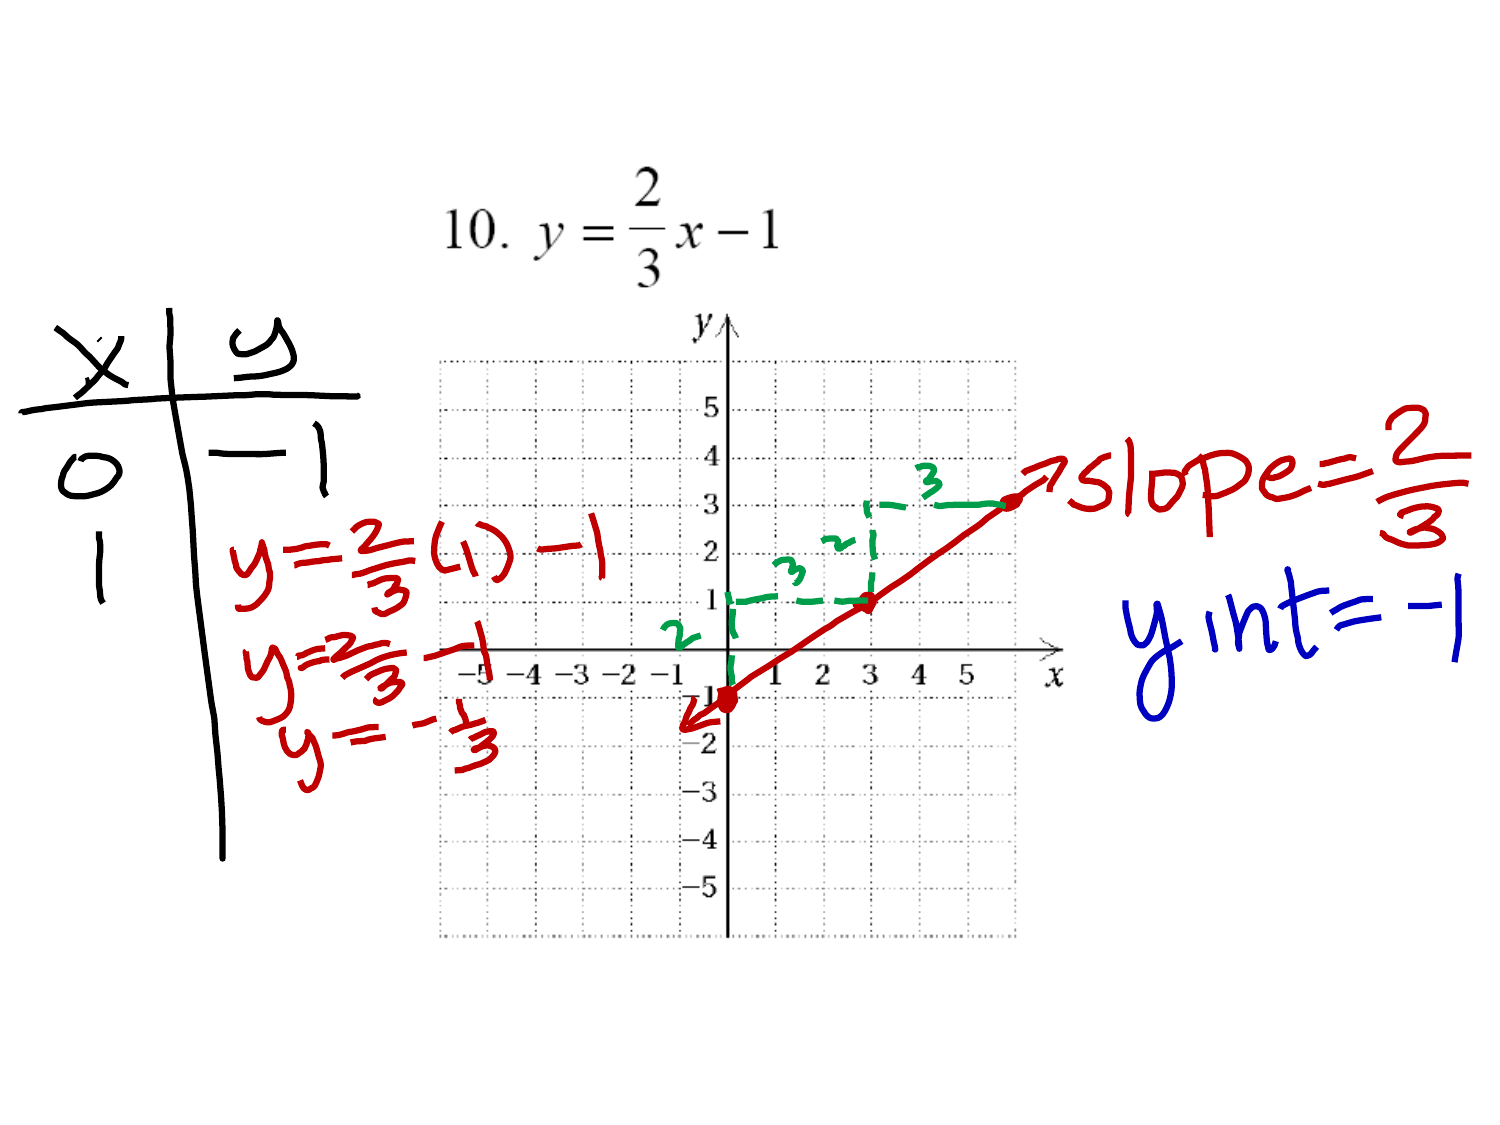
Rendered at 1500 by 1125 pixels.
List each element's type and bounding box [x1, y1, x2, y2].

text_box [1335, 616, 1382, 631]
text_box [299, 658, 330, 669]
text_box [20, 397, 172, 414]
text_box [297, 647, 326, 658]
text_box [103, 368, 129, 386]
text_box [341, 651, 407, 679]
text_box [294, 557, 343, 567]
text_box [280, 729, 322, 791]
text_box [1286, 568, 1299, 600]
text_box [1453, 573, 1460, 663]
text_box [1261, 457, 1312, 500]
text_box [1317, 470, 1374, 486]
text_box [54, 326, 101, 367]
text_box [332, 726, 379, 737]
text_box [1292, 602, 1318, 657]
text_box [350, 736, 386, 744]
text_box [74, 336, 123, 399]
text_box [1319, 456, 1357, 465]
text_box [1124, 600, 1183, 720]
text_box [1330, 598, 1373, 614]
text_box [1227, 594, 1277, 651]
text_box [1149, 471, 1184, 511]
text_box [1376, 481, 1469, 503]
text_box [231, 319, 295, 379]
text_box [1279, 589, 1330, 610]
text_box [1379, 505, 1444, 547]
text_box [1204, 496, 1211, 538]
text_box [168, 307, 224, 860]
text_box [325, 634, 391, 661]
text_box [1071, 454, 1112, 510]
text_box [1183, 452, 1250, 498]
text_box [283, 543, 330, 551]
text_box [313, 422, 328, 497]
text_box [351, 520, 414, 552]
text_box [60, 454, 121, 498]
text_box [367, 577, 408, 615]
text_box [231, 541, 271, 610]
text_box [1207, 611, 1216, 651]
text_box [1408, 603, 1442, 607]
text_box [365, 667, 403, 704]
picture [432, 153, 1068, 972]
text_box [351, 559, 416, 576]
text_box [244, 646, 292, 724]
text_box [412, 721, 427, 727]
text_box [178, 393, 359, 405]
text_box [1126, 438, 1132, 516]
text_box [1387, 407, 1472, 464]
text_box [98, 531, 104, 604]
